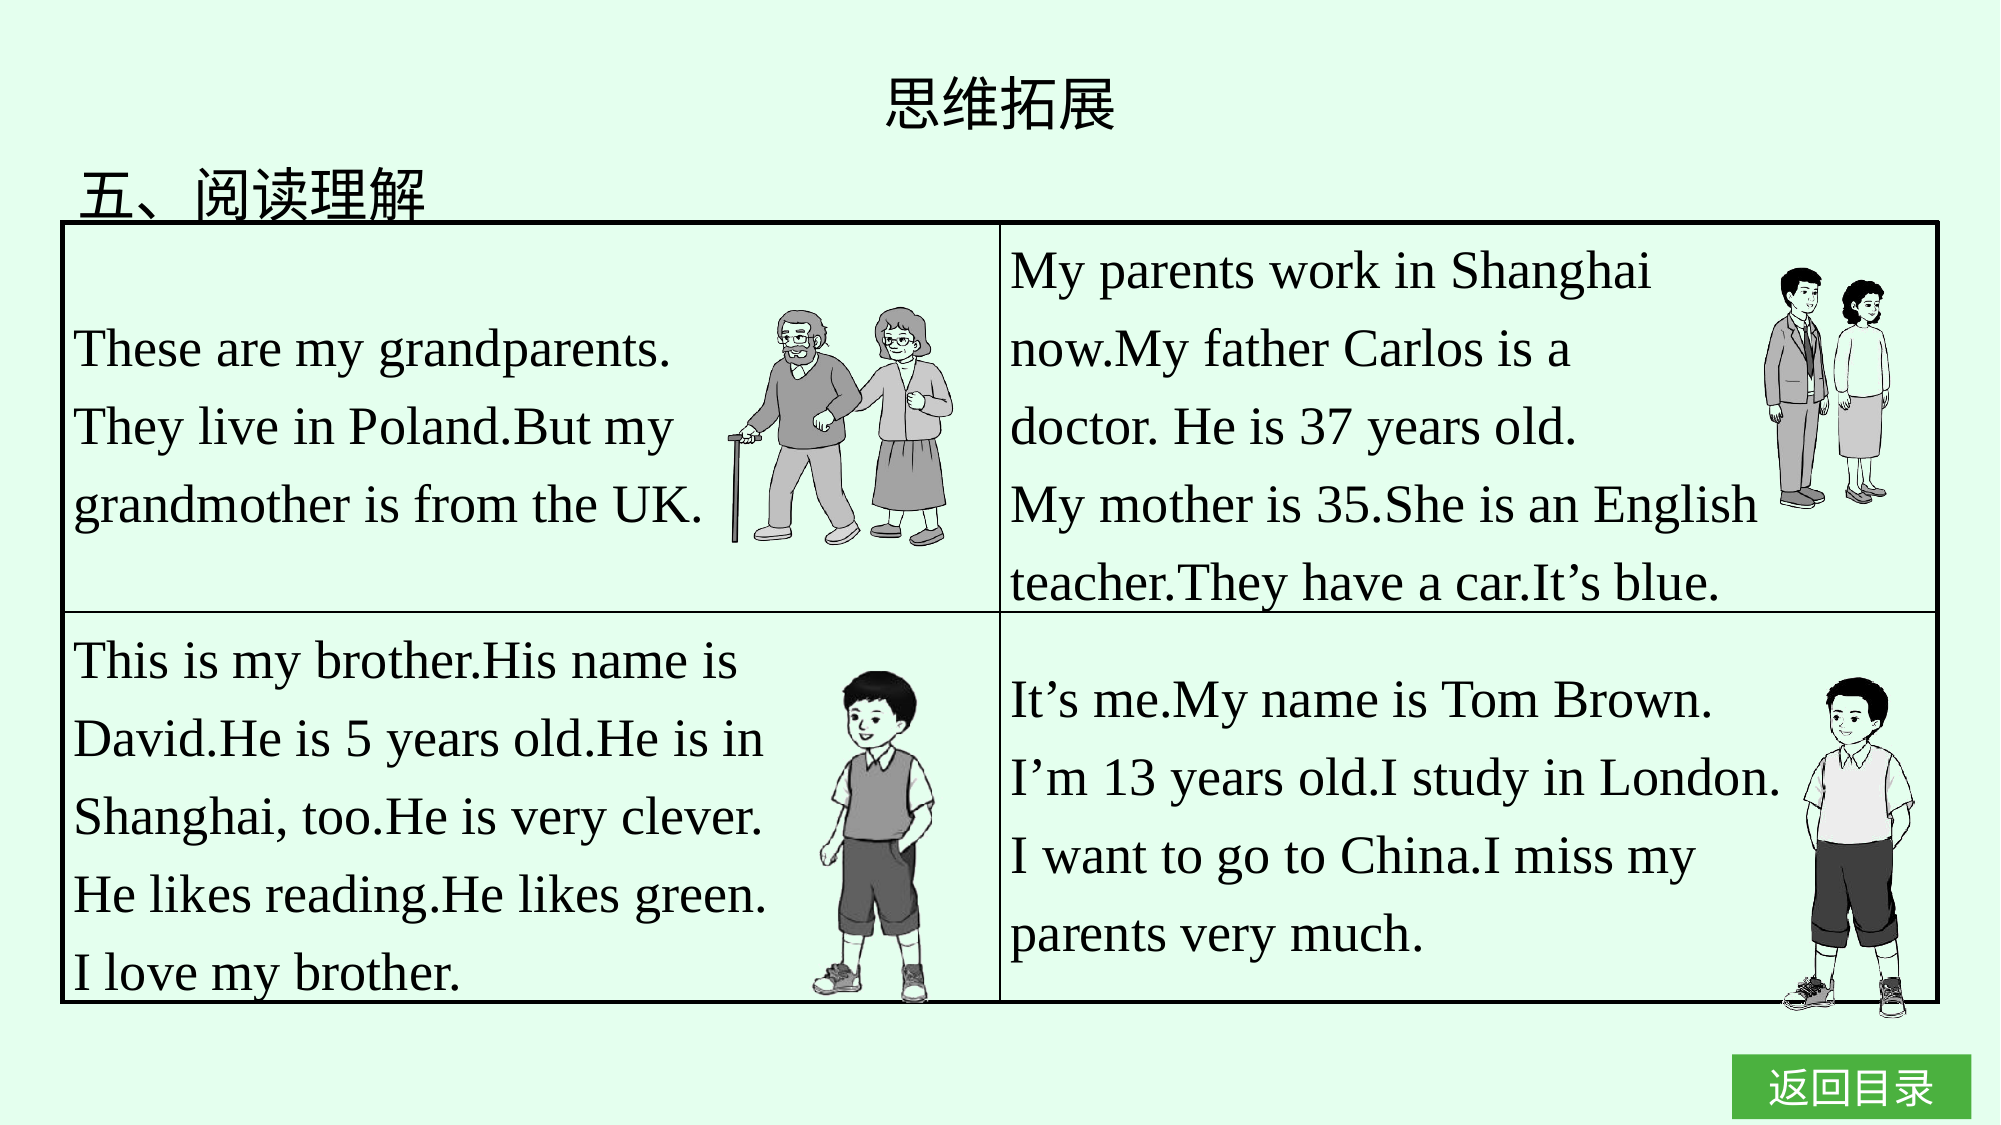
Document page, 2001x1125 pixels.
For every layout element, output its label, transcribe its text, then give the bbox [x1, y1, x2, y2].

table_header My parents work in Shanghai now.My father Carlos is a doctor. He is 37 years old. My mother is 35.She is an English teacher.They have a car.It’s blue. [1001, 236, 1935, 611]
table_header These are my grandparents. They live in Poland.But my grandmother is from the UK. [65, 236, 999, 611]
text_box 思维拓展 五、阅读理解 [62, 38, 1938, 236]
picture [1755, 262, 1897, 518]
picture [1767, 666, 1924, 1019]
table_cell It’s me.My name is Tom Brown. I’m 13 years old.I study in London. I want to go to China.I miss my parents very much. [1001, 613, 1935, 1000]
picture [721, 303, 962, 550]
table_cell This is my brother.His name is David.He is 5 years old.He is in Shanghai, too.He is very clever. He likes reading.He likes green. I love my brother. [65, 613, 999, 1000]
picture [798, 653, 949, 1009]
